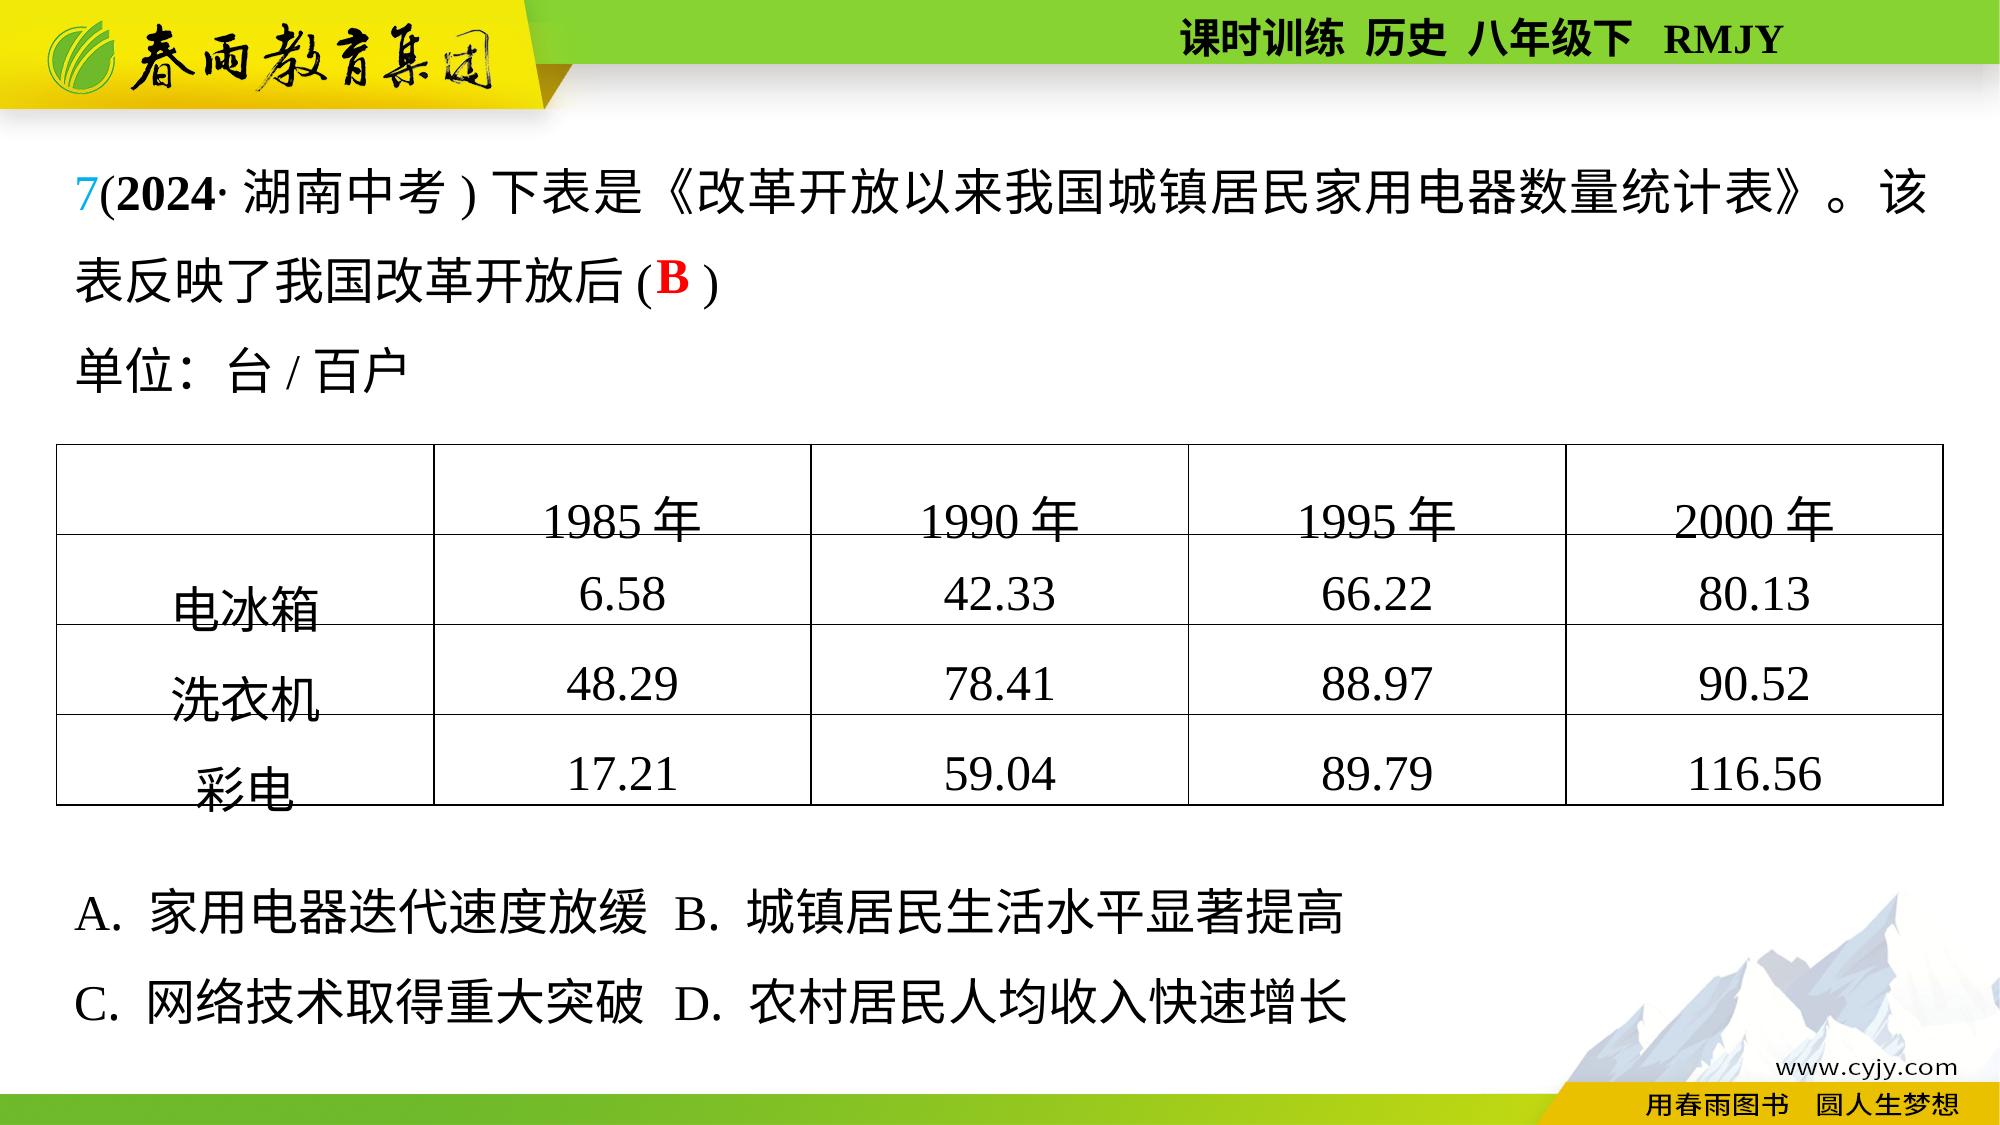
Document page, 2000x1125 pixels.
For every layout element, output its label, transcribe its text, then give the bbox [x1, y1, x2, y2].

table_cell 116.56 [1567, 715, 1942, 804]
table_cell 42.33 [812, 535, 1188, 624]
table_cell 洗衣机 [57, 625, 433, 714]
table_cell 66.22 [1189, 535, 1565, 624]
table_cell 89.79 [1189, 715, 1565, 804]
table_cell 电冰箱 [57, 535, 433, 624]
list 7(2024·湖南中考)下表是《改革开放以来我国城镇居民家用电器数量统计表》。该表反映了我国改革开放后( ) 单位：台/百户 A. 家用电器迭代速度放缓 B. 城镇居民生活水平显著提高 C. 网络技术取得重大突破 D. 农村居民人均收入快速增长 [59, 806, 1944, 1047]
picture [0, 0, 2000, 1125]
table_cell 48.29 [435, 625, 810, 714]
table_cell 6.58 [435, 535, 810, 624]
table_header 2000年 [1567, 445, 1942, 534]
table_header 1995年 [1189, 445, 1565, 534]
table_header [57, 445, 433, 534]
table_cell 彩电 [57, 715, 433, 804]
list 7(2024·湖南中考)下表是《改革开放以来我国城镇居民家用电器数量统计表》。该表反映了我国改革开放后( ) 单位：台/百户 A. 家用电器迭代速度放缓 B. 城镇居民生活水平显著提高 C. 网络技术取得重大突破 D. 农村居民人均收入快速增长 [59, 122, 1944, 444]
table_header 1985年 [435, 445, 810, 534]
table_cell 80.13 [1567, 535, 1942, 624]
text_box B [641, 236, 705, 311]
table_cell 59.04 [812, 715, 1188, 804]
table_cell 90.52 [1567, 625, 1942, 714]
table_cell 88.97 [1189, 625, 1565, 714]
table_cell 78.41 [812, 625, 1188, 714]
table_header 1990年 [812, 445, 1188, 534]
table_cell 17.21 [435, 715, 810, 804]
